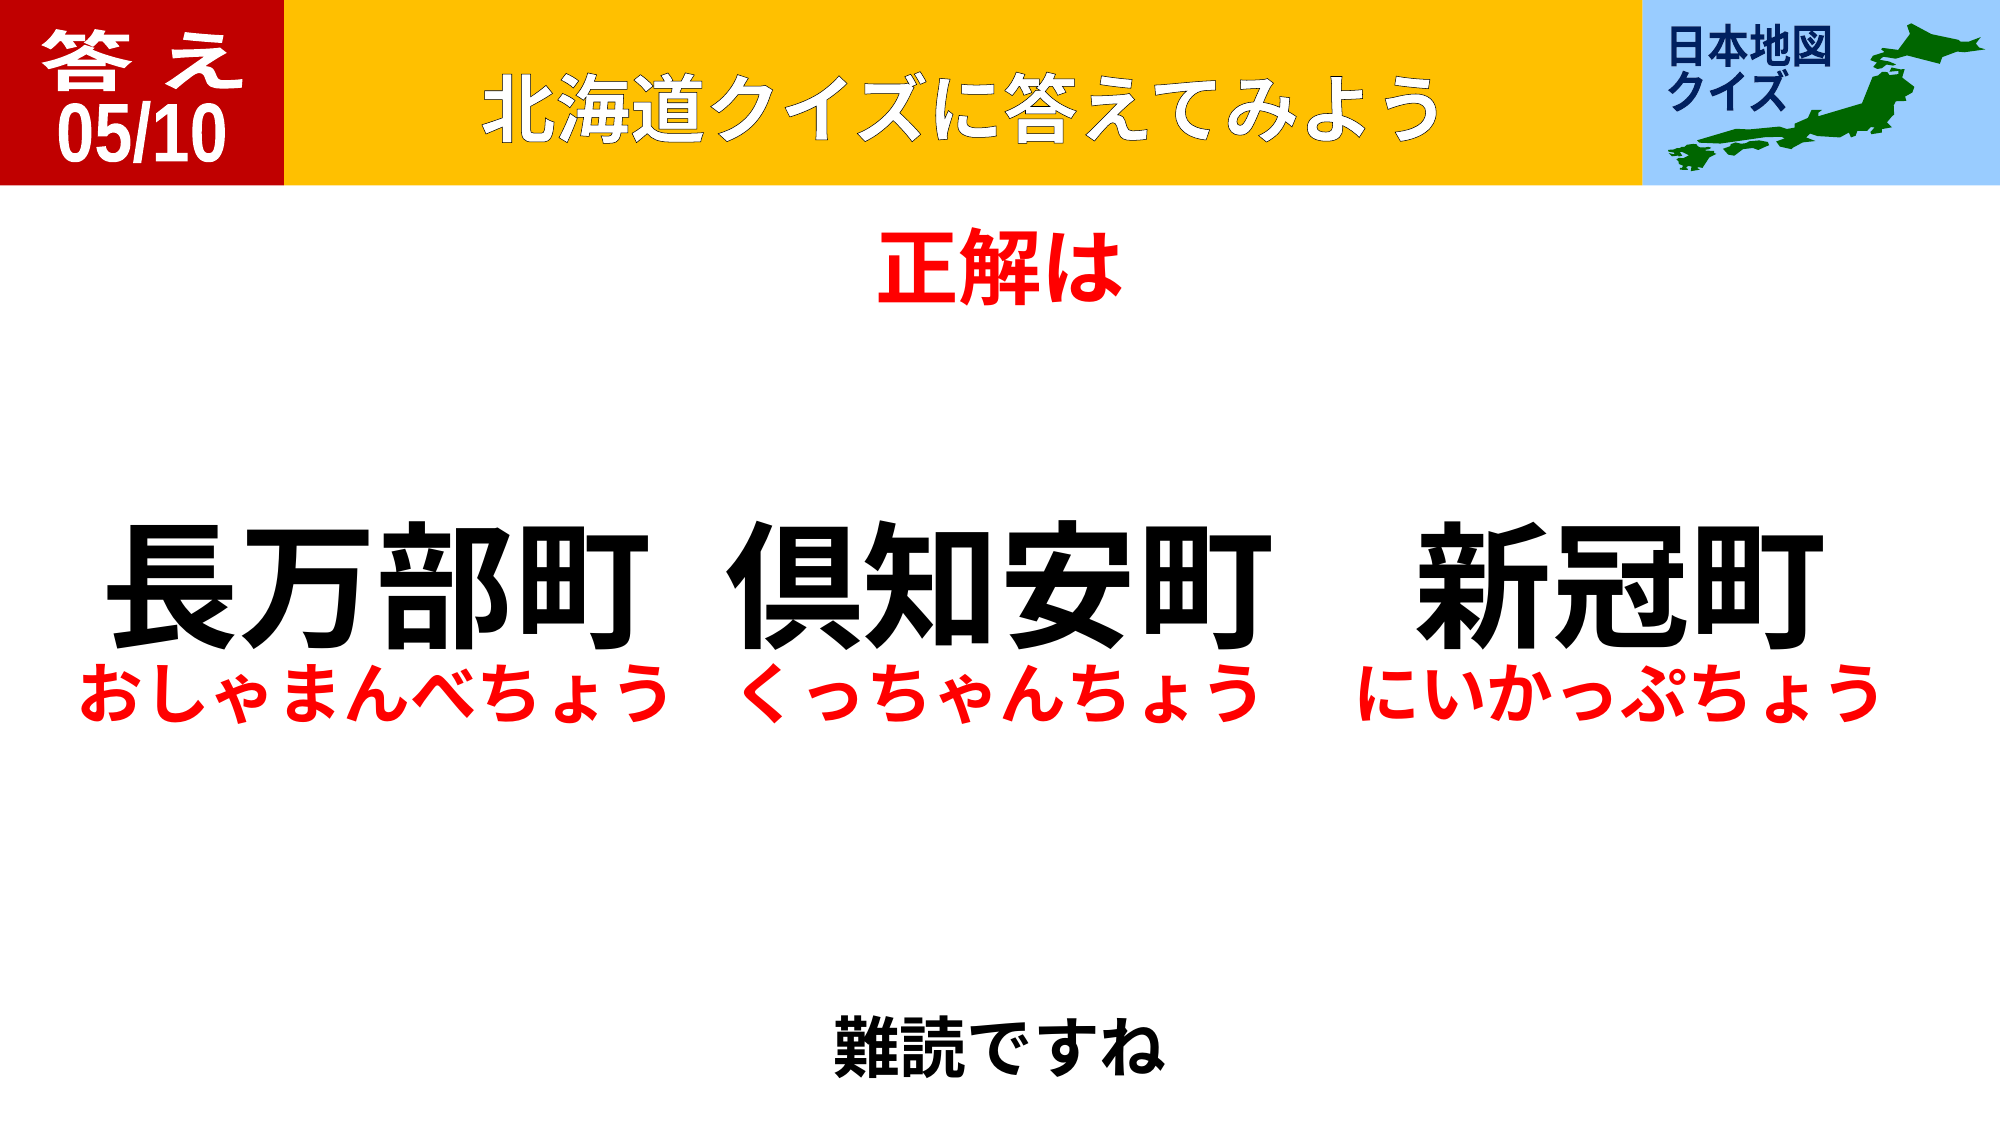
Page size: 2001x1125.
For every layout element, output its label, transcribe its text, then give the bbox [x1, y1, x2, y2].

text_box 正解は [860, 207, 1140, 323]
text_box 倶知安町 [710, 492, 1290, 673]
text_box にいかっぷちょう [1338, 644, 1904, 739]
text_box 難読ですね [818, 998, 1182, 1093]
text_box くっちゃんちょう [718, 673, 1282, 739]
text_box 長万部町 [87, 492, 667, 673]
text_box 新冠町 [1399, 492, 1843, 673]
text_box おしゃまんべちょう [61, 644, 693, 739]
